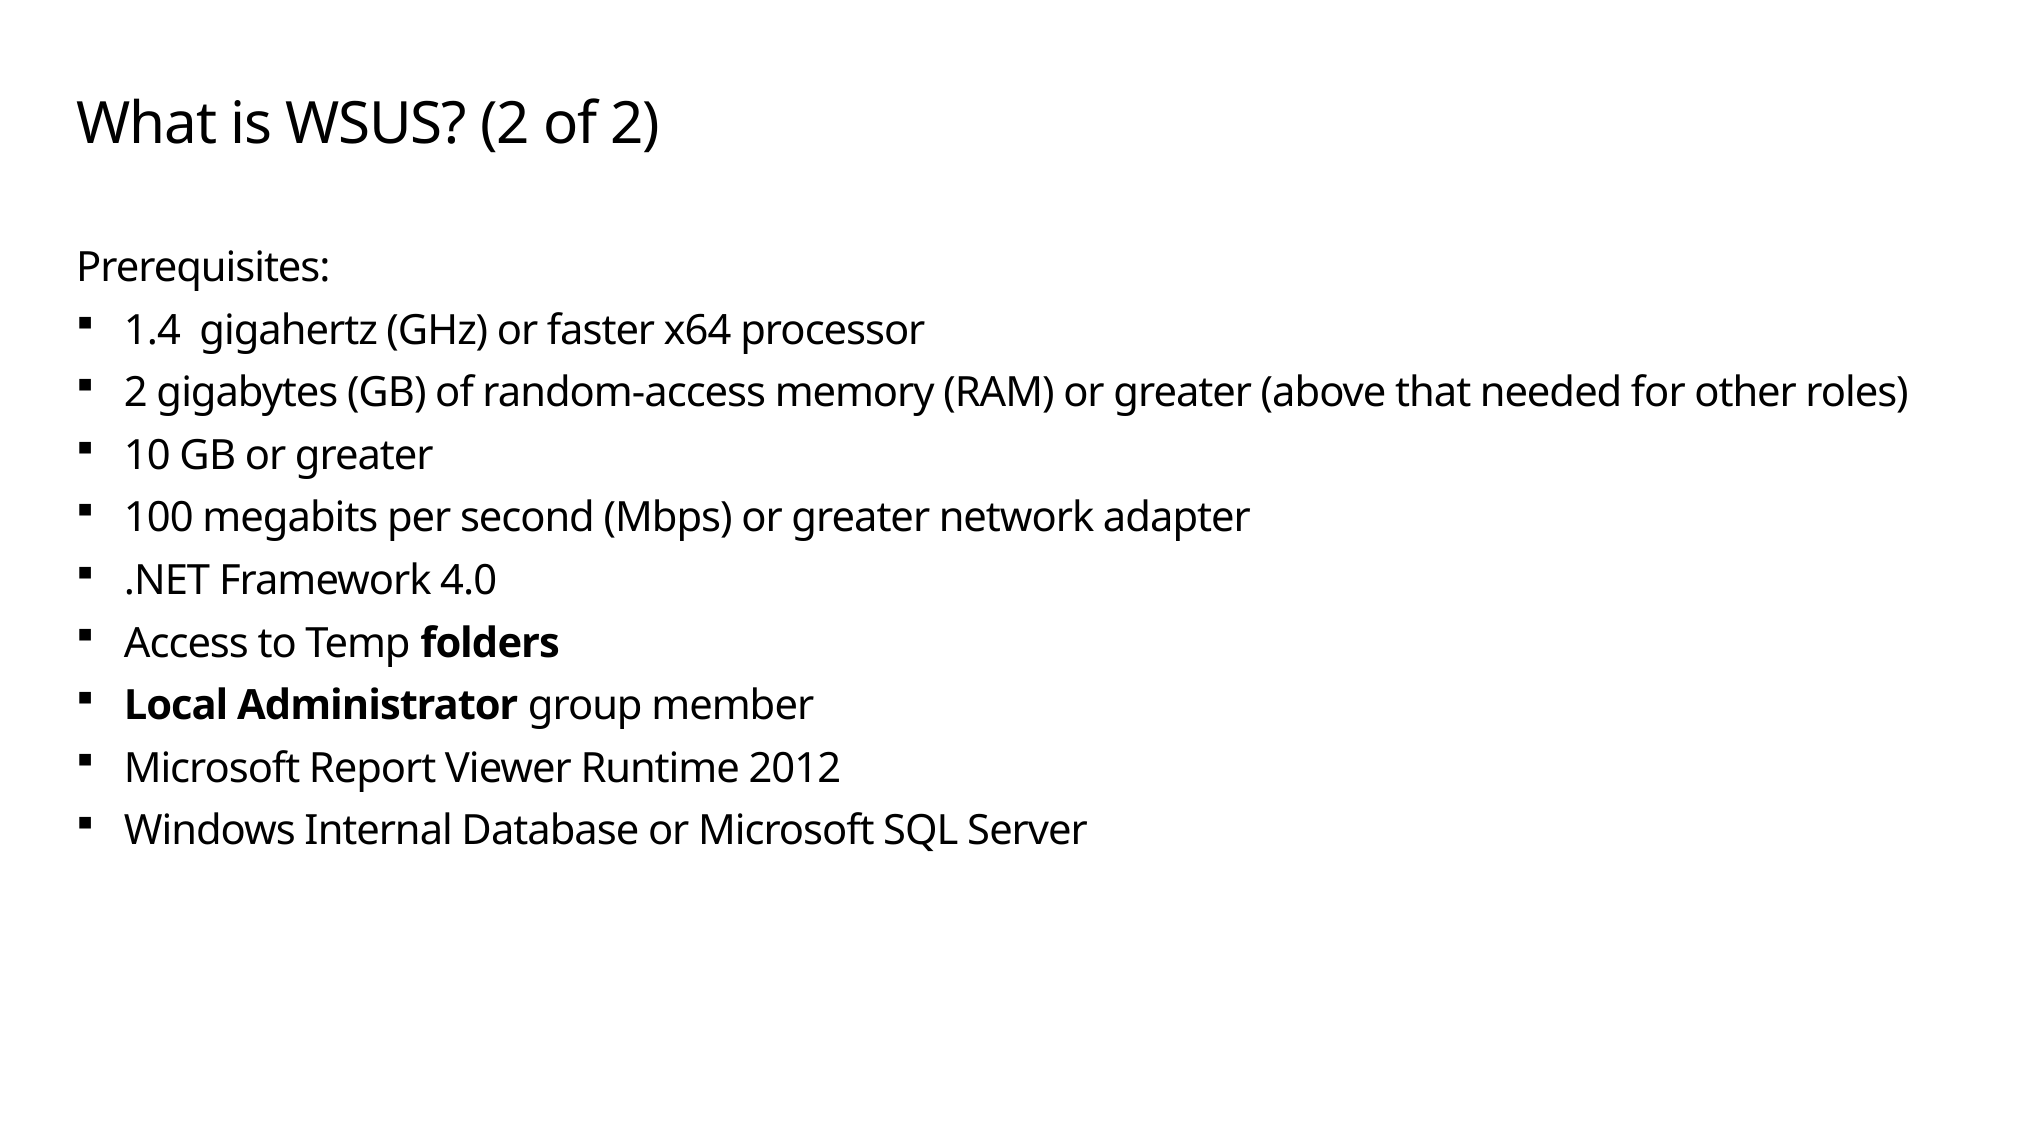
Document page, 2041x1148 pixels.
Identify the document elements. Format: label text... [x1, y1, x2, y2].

title What is WSUS? (2 of 2) [76, 93, 1968, 161]
list Prerequisites: 1.4 gigahertz (GHz) or faster x64 processor 2 gigabytes (GB) of random-access memory (RAM) or greater (above that needed for other roles) 10 GB or greater 100 megabits per second (Mbps) or greater network adapter .NET Framework 4.0 Access to Temp folders Local Administrator group member Microsoft Report Viewer Runtime 2012 Windows Internal Database or Microsoft SQL Server [76, 240, 1970, 1074]
